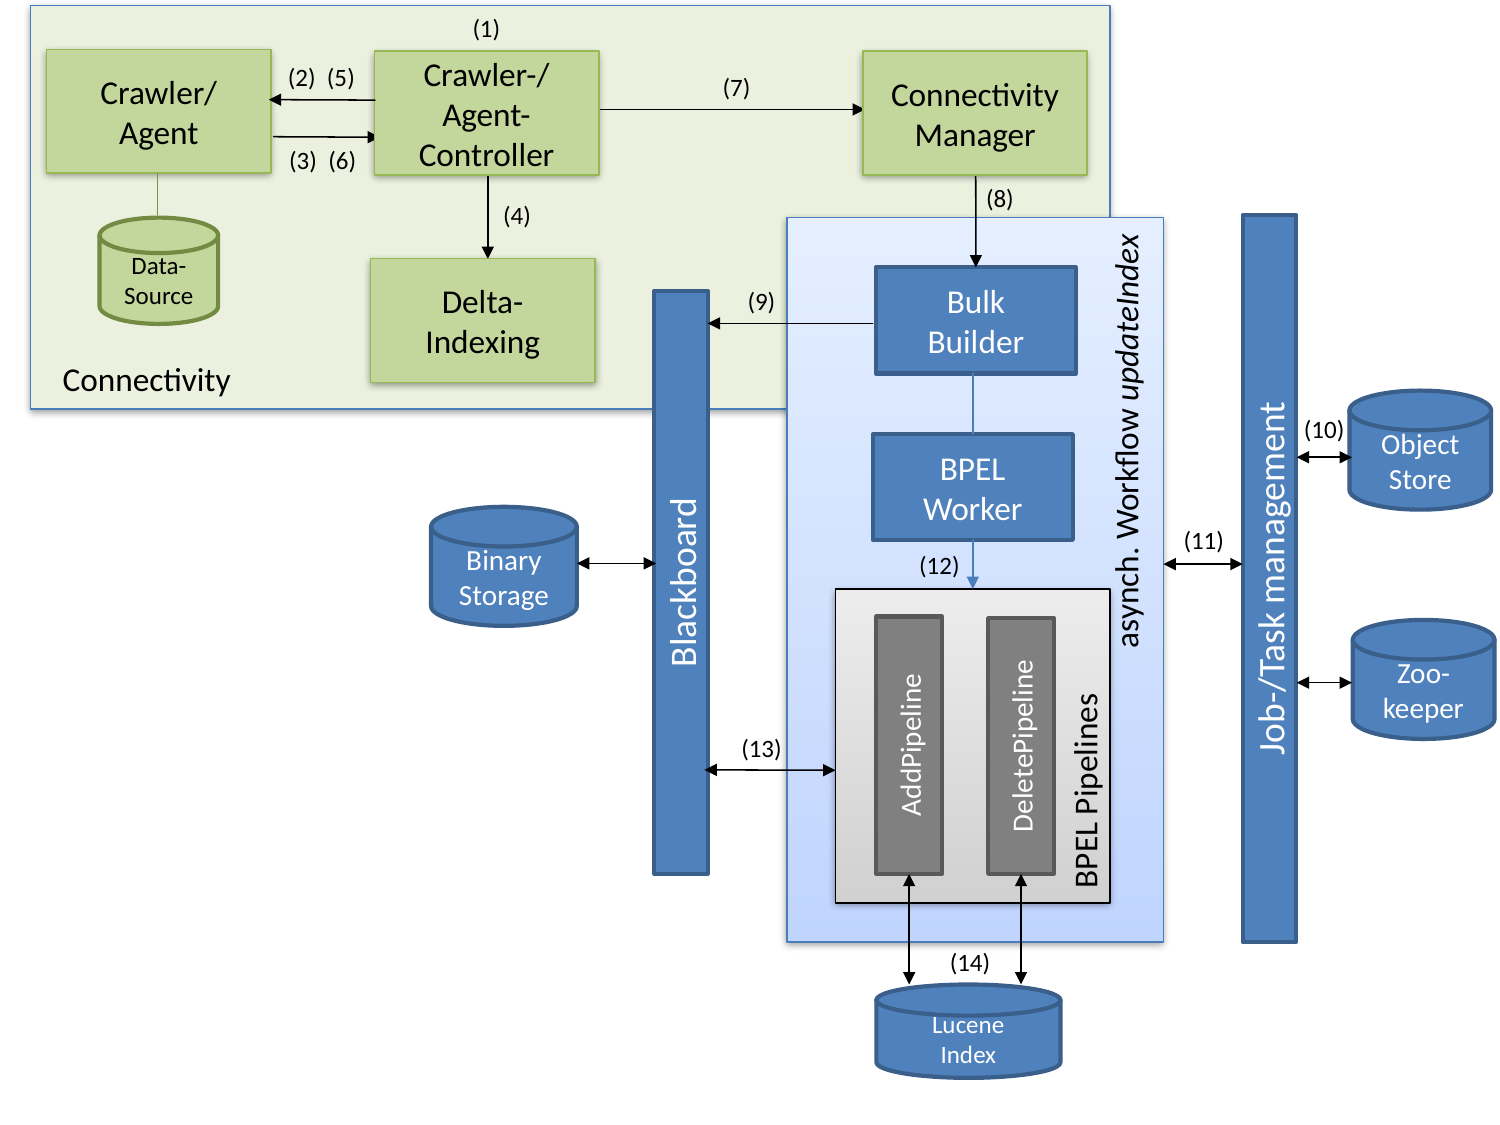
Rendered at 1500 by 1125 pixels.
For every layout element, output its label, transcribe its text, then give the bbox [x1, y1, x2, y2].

text_box Crawler/ Agent [46, 49, 272, 174]
text_box Object Store [1347, 388, 1494, 512]
text_box [786, 779, 904, 943]
text_box DeletePipeline [986, 616, 1056, 876]
text_box AddPipeline [874, 614, 944, 876]
text_box (7) [708, 64, 766, 108]
text_box Delta- Indexing [370, 258, 596, 383]
text_box (3) (6) [274, 145, 372, 182]
text_box (11) [1168, 517, 1240, 562]
text_box [835, 588, 1097, 904]
text_box Job-/Task management [1241, 213, 1298, 944]
text_box (9) [732, 277, 791, 322]
text_box BPEL Pipelines [1056, 616, 1128, 903]
text_box [975, 217, 1164, 587]
text_box Blackboard [652, 289, 710, 876]
text_box (14) [934, 939, 1006, 984]
text_box Zoo- keeper [1350, 617, 1497, 742]
text_box [516, 5, 1111, 215]
text_box [786, 217, 971, 323]
text_box (4) [493, 192, 546, 237]
text_box (1) [457, 5, 516, 51]
text_box Crawler-/ Agent- Controller [374, 50, 600, 176]
text_box [1026, 663, 1164, 943]
text_box (10) [1289, 405, 1360, 451]
text_box BPEL Worker [871, 432, 1075, 542]
text_box Data- Source [97, 215, 221, 327]
text_box asynch. Workflow updateIndex [1097, 218, 1169, 663]
text_box Connectivity Manager [862, 50, 1088, 176]
text_box (12) [904, 542, 972, 588]
text_box (8) [981, 174, 1029, 220]
text_box Connectivity [48, 350, 246, 405]
text_box Lucene Index [874, 983, 1063, 1080]
text_box [786, 329, 971, 768]
text_box [913, 910, 1016, 943]
text_box (2) (5) [273, 53, 370, 98]
text_box [30, 5, 971, 410]
text_box [1023, 876, 1111, 904]
text_box Binary Storage [428, 504, 579, 628]
text_box (13) [726, 724, 797, 768]
text_box Bulk Builder [874, 265, 1078, 376]
